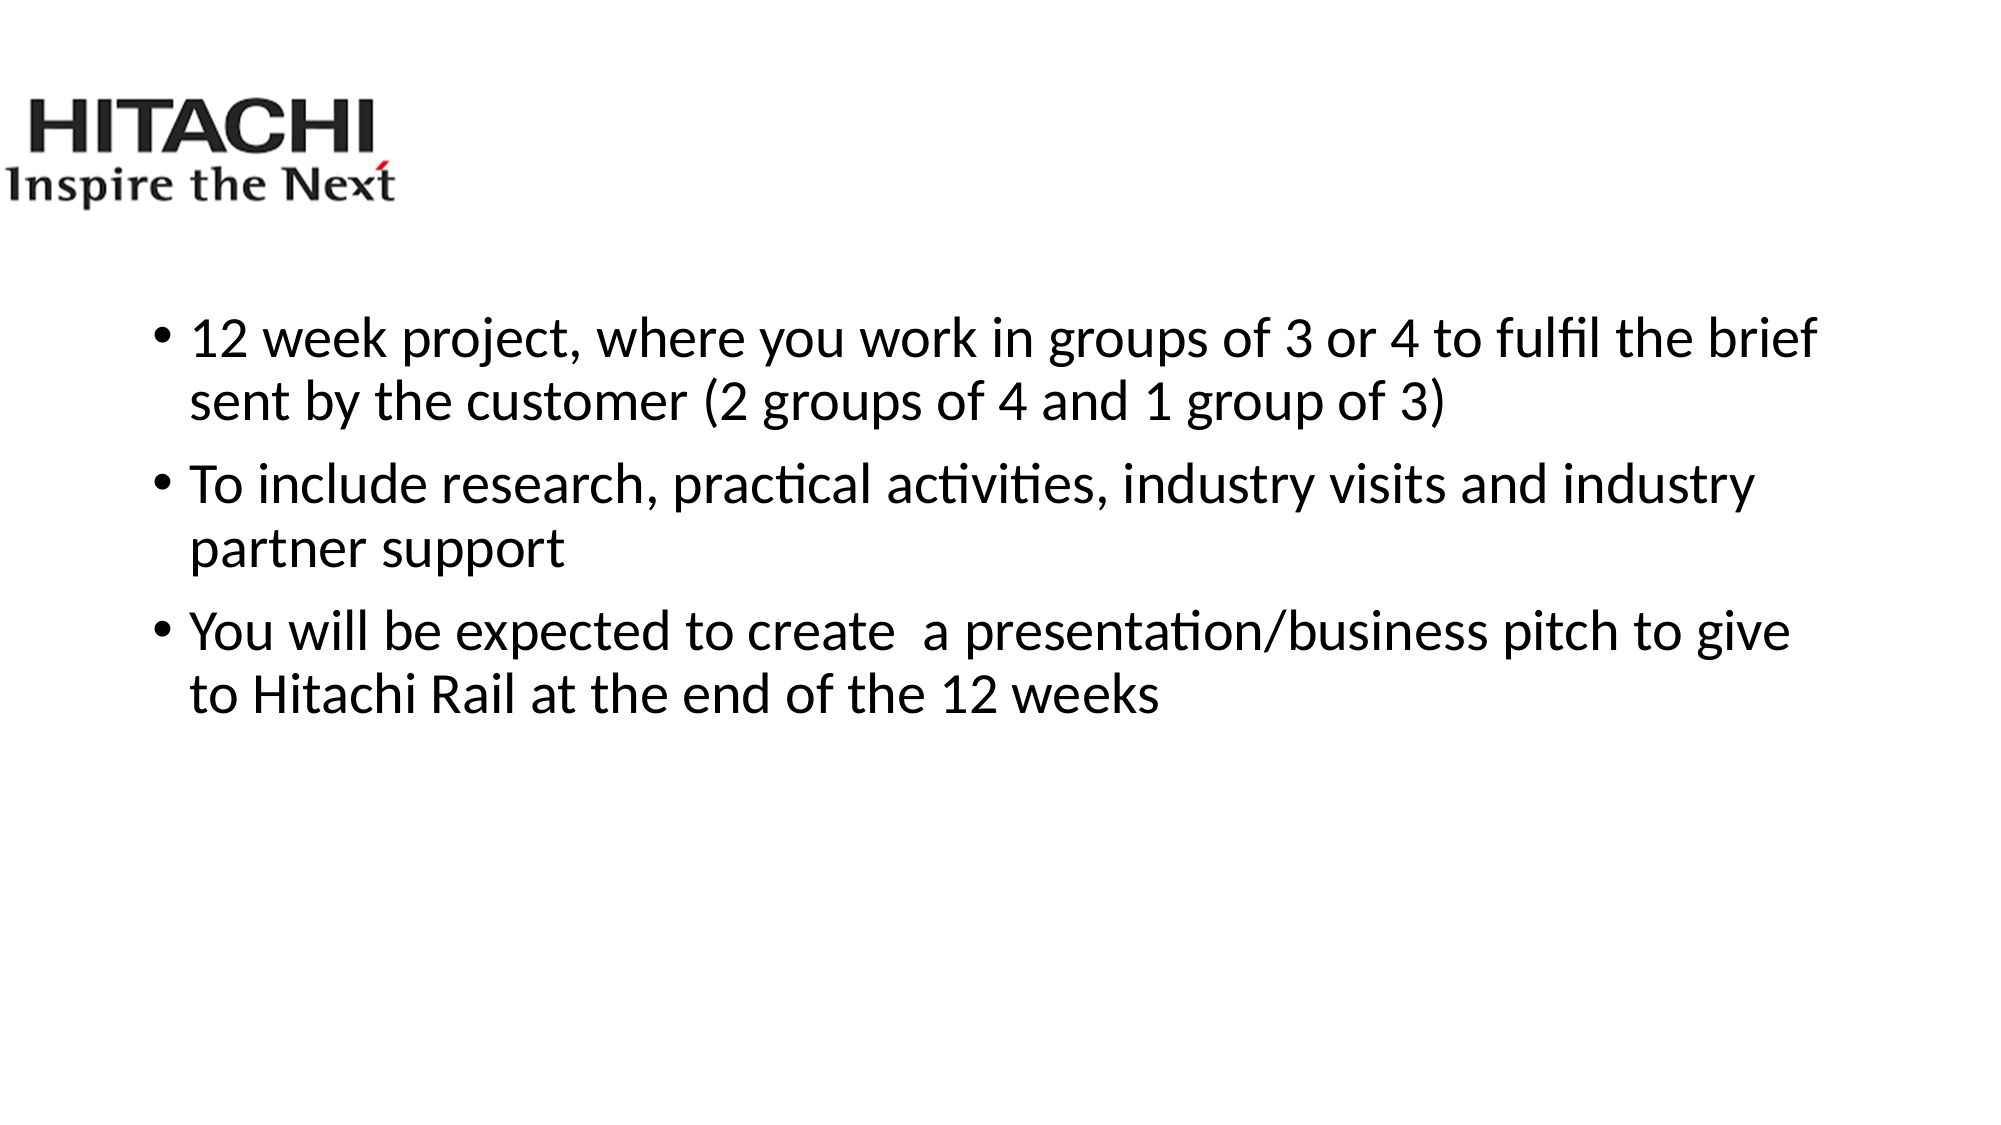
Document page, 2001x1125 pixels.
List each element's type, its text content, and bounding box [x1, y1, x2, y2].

picture [0, 0, 404, 303]
list 12 week project, where you work in groups of 3 or 4 to fulfil the brief sent by the customer (2 groups of 4 and 1 group of 3) To include research, practical activities, industry visits and industry partner support You will be expected to create a presentation/business pitch to give to Hitachi Rail at the end of the 12 weeks [137, 299, 1863, 1014]
